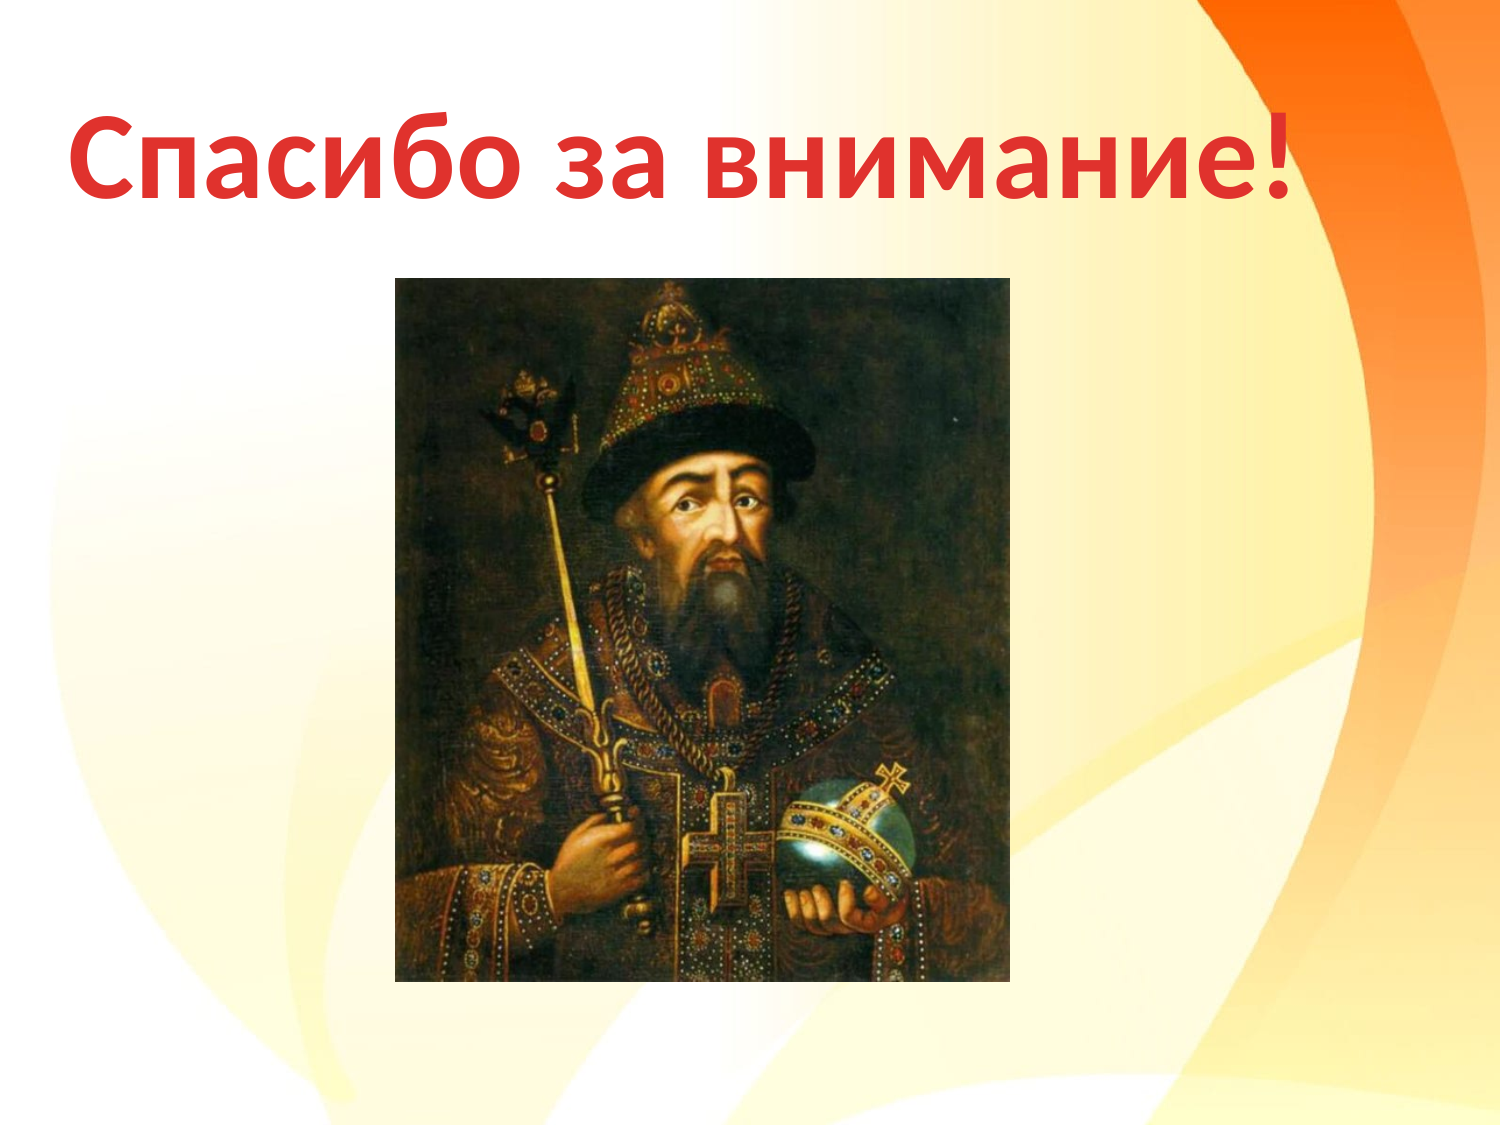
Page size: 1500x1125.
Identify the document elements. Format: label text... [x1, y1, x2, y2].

text_box Спасибо за внимание! [29, 66, 1341, 232]
picture [0, 0, 1500, 1125]
